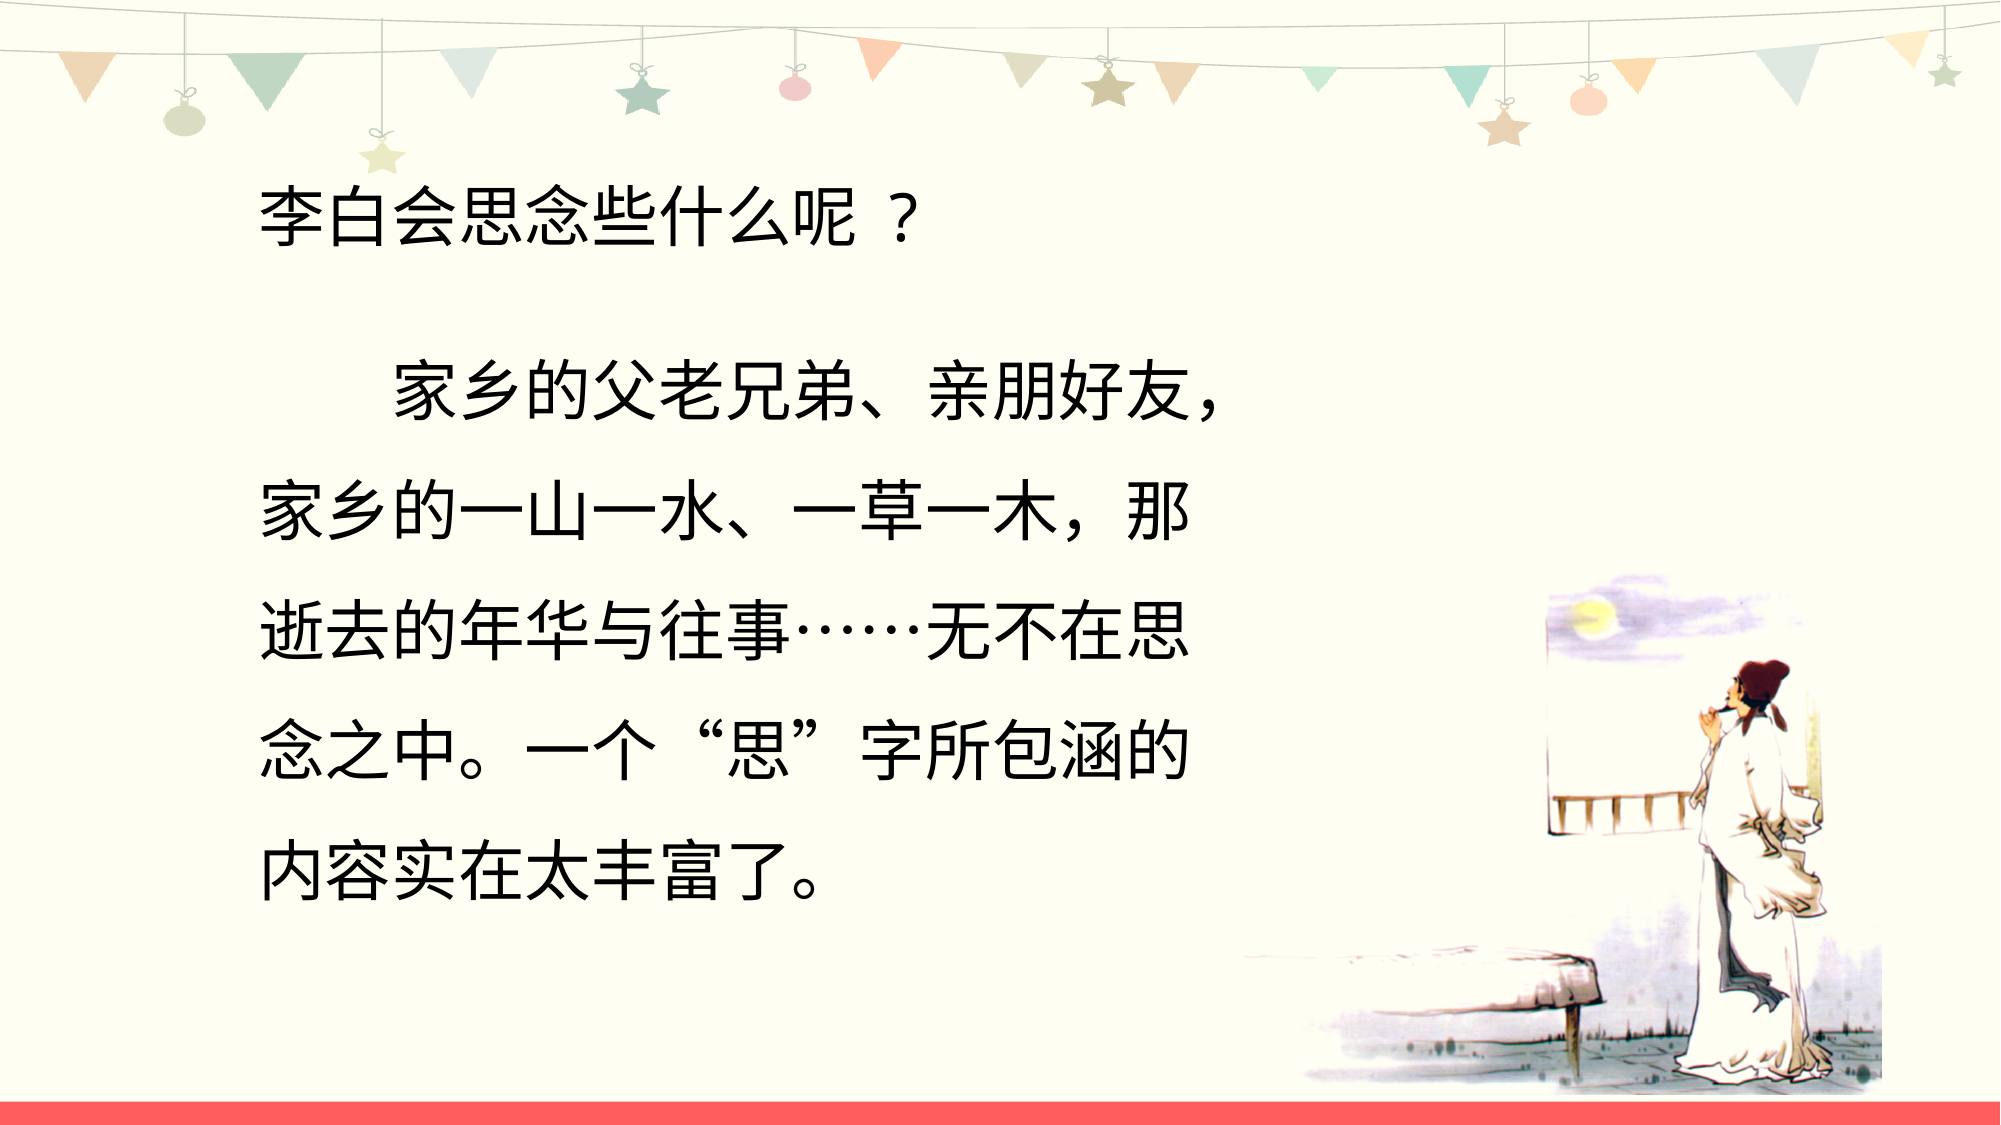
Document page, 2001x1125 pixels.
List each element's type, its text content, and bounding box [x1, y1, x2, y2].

text_box 李白会思念些什么呢 ? [243, 167, 922, 263]
text_box 家乡的父老兄弟、亲朋好友，家乡的一山一水、一草一木，那逝去的年华与往事……无不在思念之中。一个“思”字所包涵的内容实在太丰富了。 [243, 301, 1265, 917]
picture [1210, 481, 1882, 1095]
